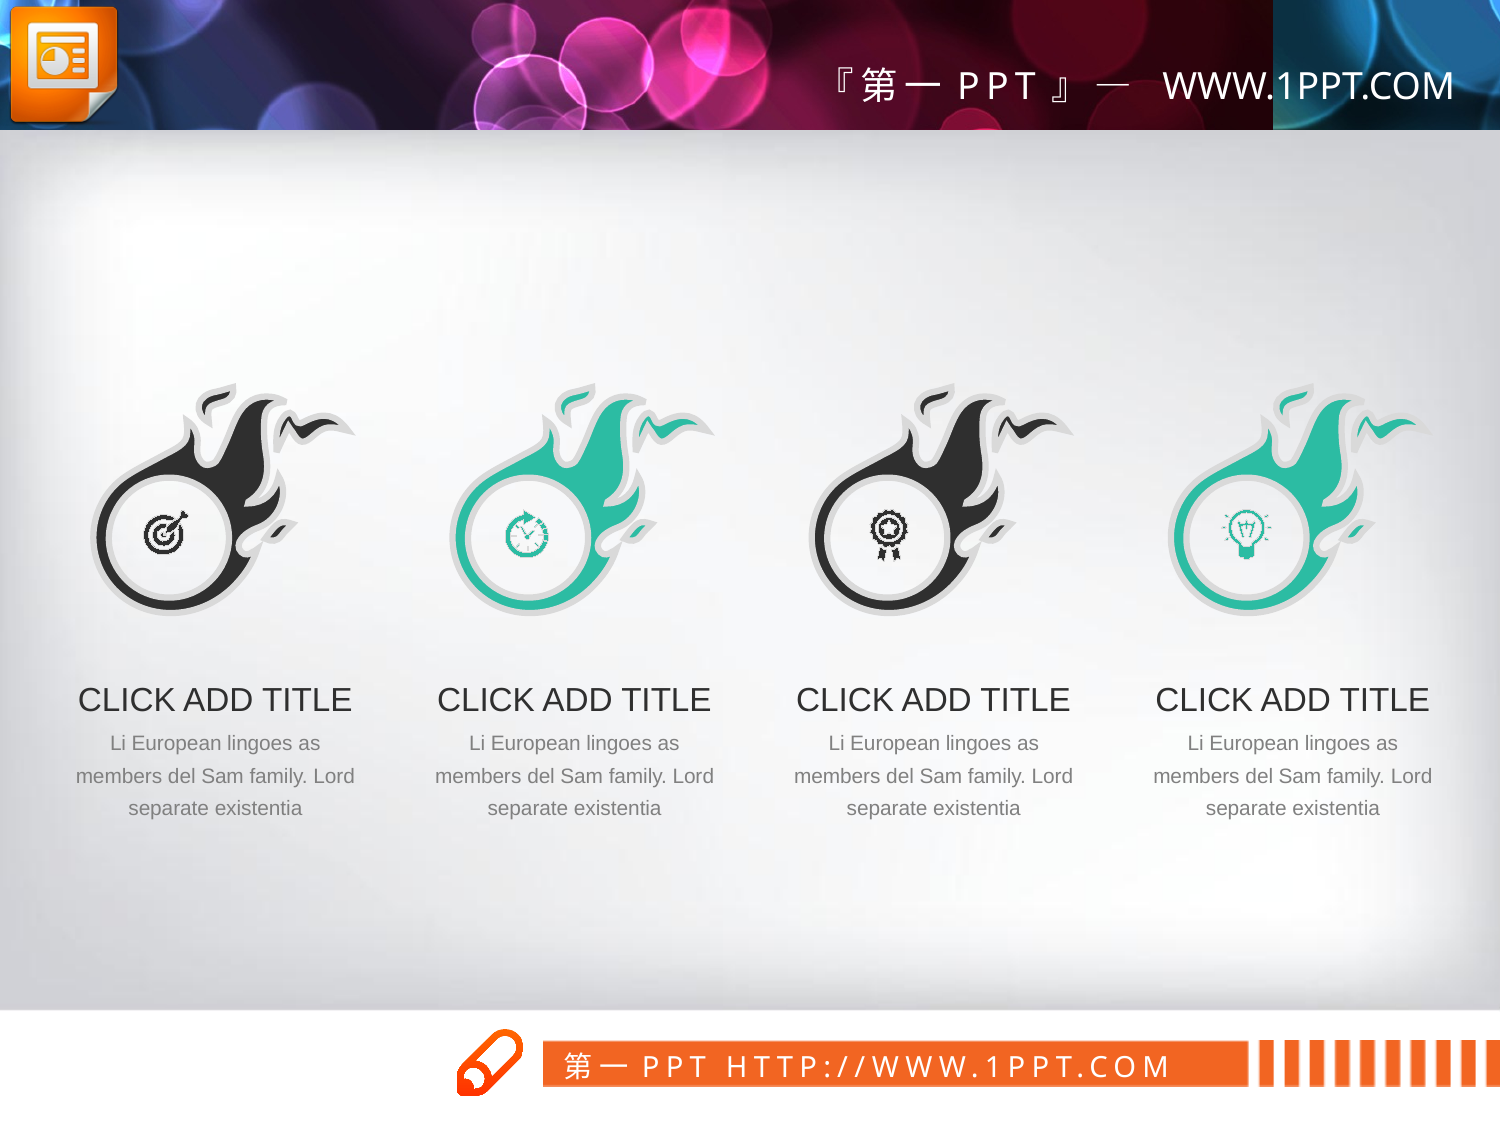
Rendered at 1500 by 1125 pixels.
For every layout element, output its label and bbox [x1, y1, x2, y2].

text_box [1159, 386, 1426, 624]
text_box [767, 670, 1100, 826]
picture [0, 0, 1500, 1012]
text_box [800, 386, 1067, 624]
picture [543, 1040, 1500, 1087]
text_box [1126, 670, 1459, 826]
text_box [49, 670, 382, 826]
text_box [441, 386, 708, 624]
text_box [82, 386, 349, 624]
text_box [408, 670, 741, 826]
